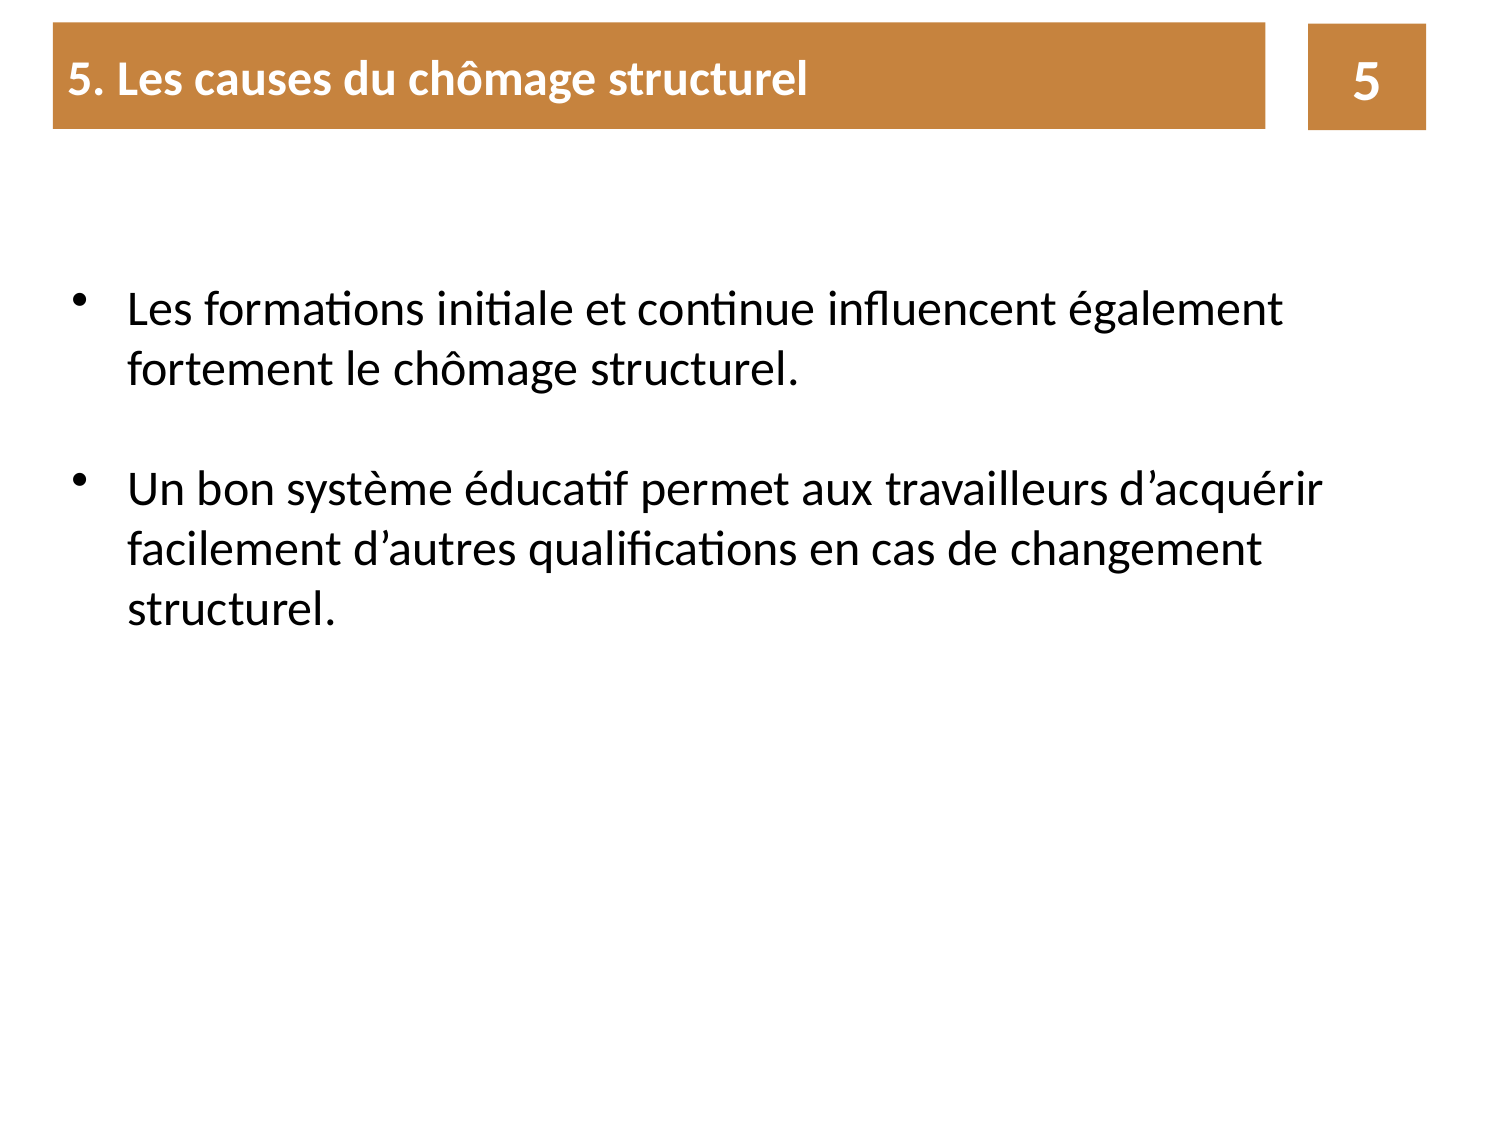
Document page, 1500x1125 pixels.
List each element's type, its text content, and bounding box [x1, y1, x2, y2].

text_box 5 [1308, 23, 1427, 131]
text_box 5. Les causes du chômage structurel [52, 22, 1266, 129]
text_box Les formations initiale et continue influencent également fortement le chômage structurel. Un bon système éducatif permet aux travailleurs d’acquérir facilement d’autres qualifications en cas de changement structurel. [56, 267, 1418, 643]
